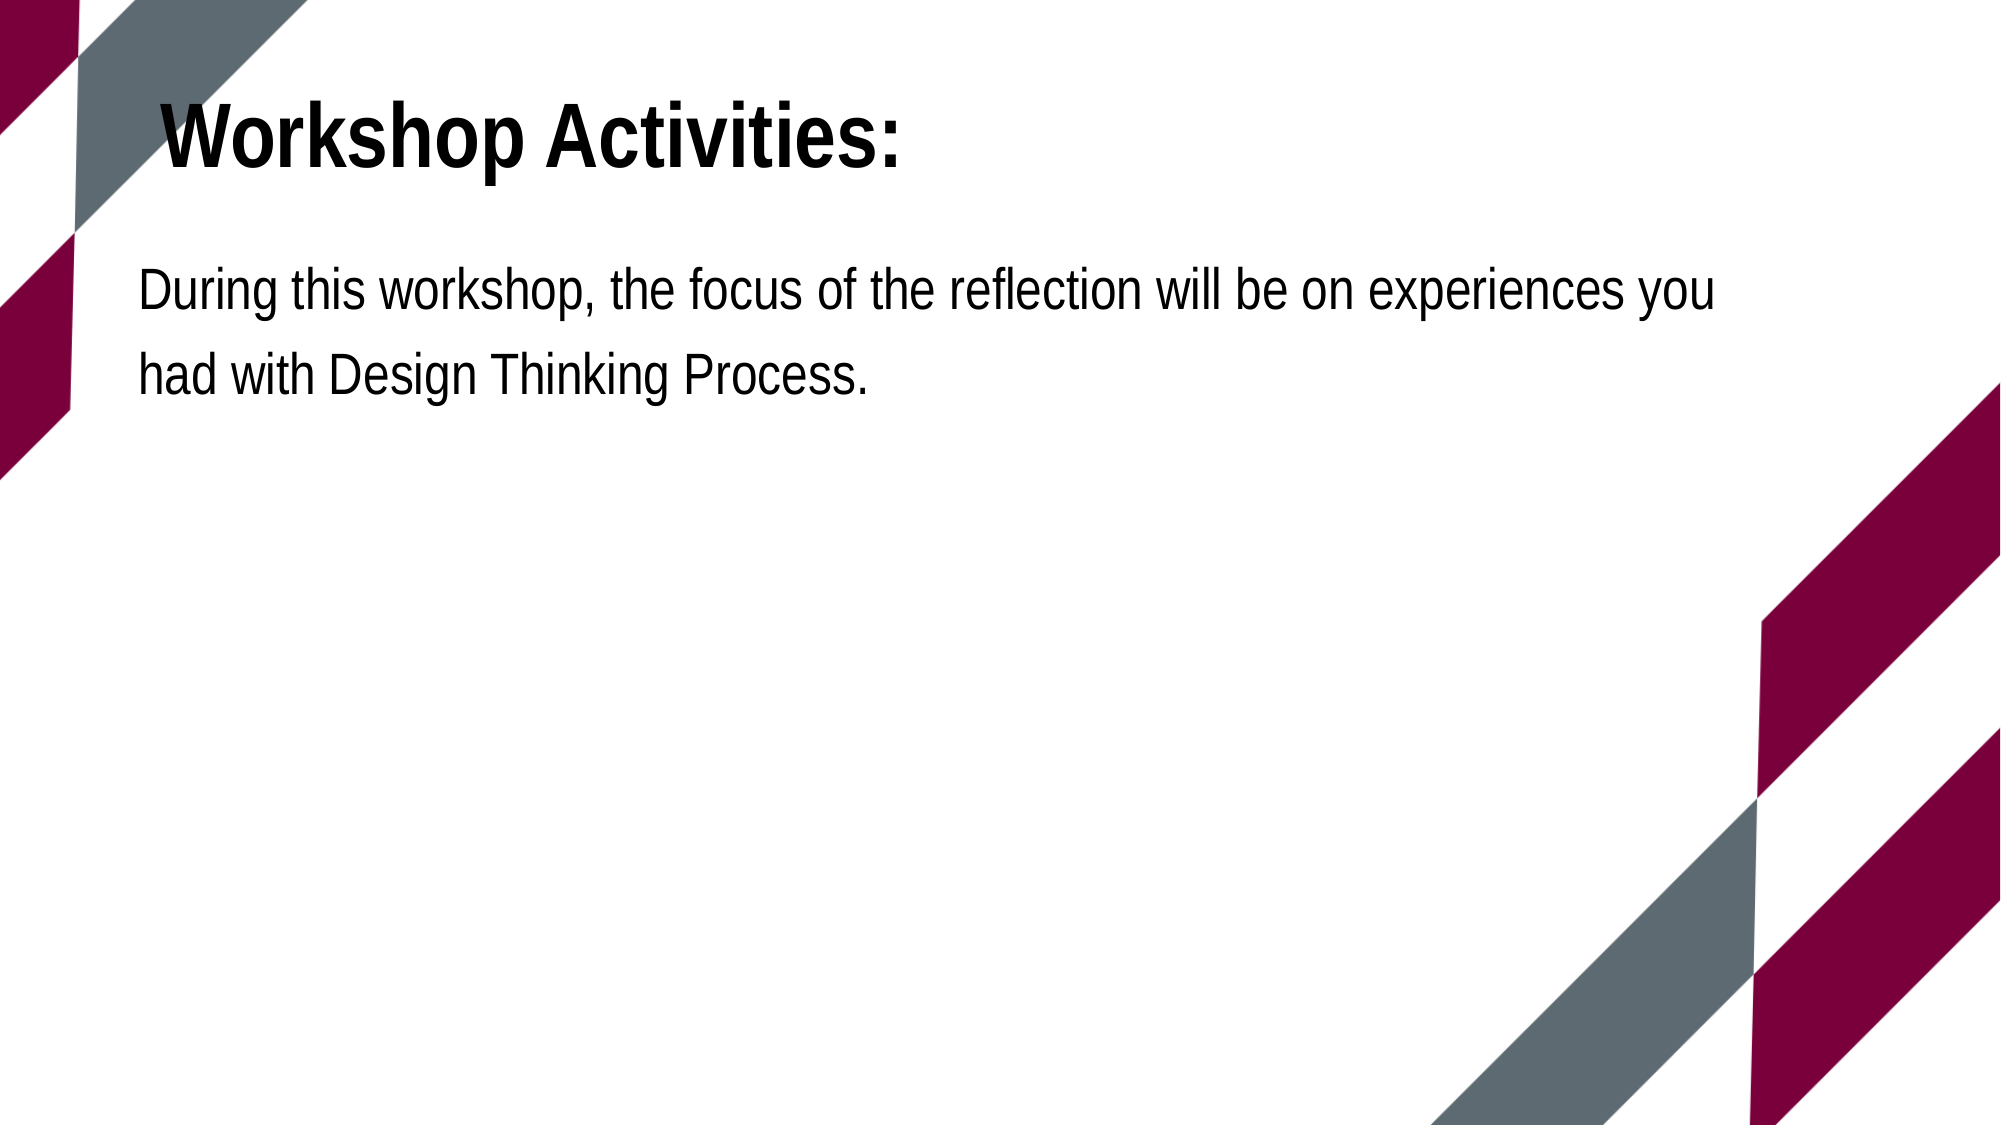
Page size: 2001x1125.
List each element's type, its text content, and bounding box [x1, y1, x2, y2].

title Workshop Activities: [145, 29, 1426, 228]
picture [0, 0, 2001, 1125]
list During this workshop, the focus of the reflection will be on experiences you had with Design Thinking Process. [123, 228, 1783, 970]
